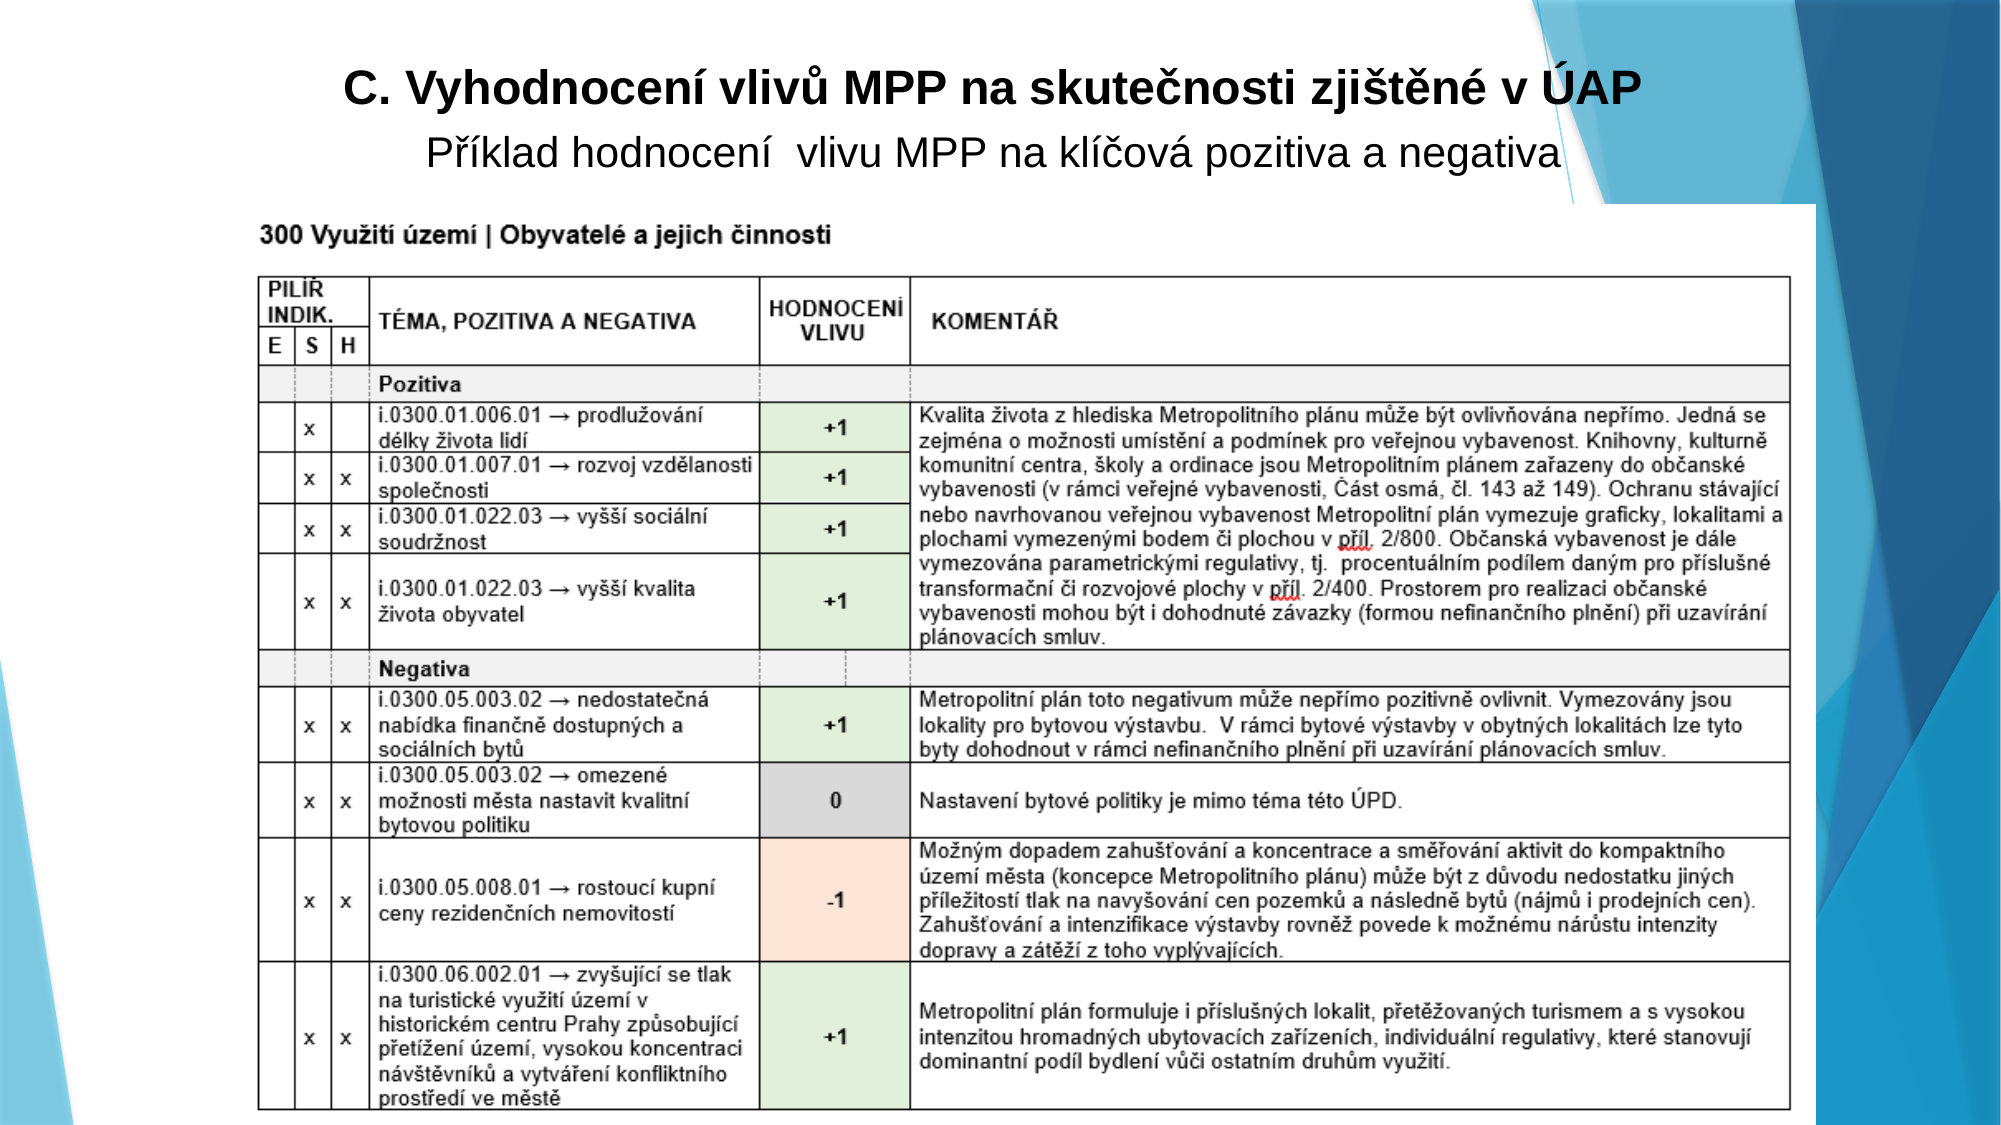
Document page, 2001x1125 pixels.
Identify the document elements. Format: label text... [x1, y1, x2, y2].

picture [219, 203, 1816, 1125]
title C. Vyhodnocení vlivů MPP na skutečnosti zjištěné v ÚAP Příklad hodnocení vlivu MPP na klíčová pozitiva a negativa [31, 37, 1957, 185]
